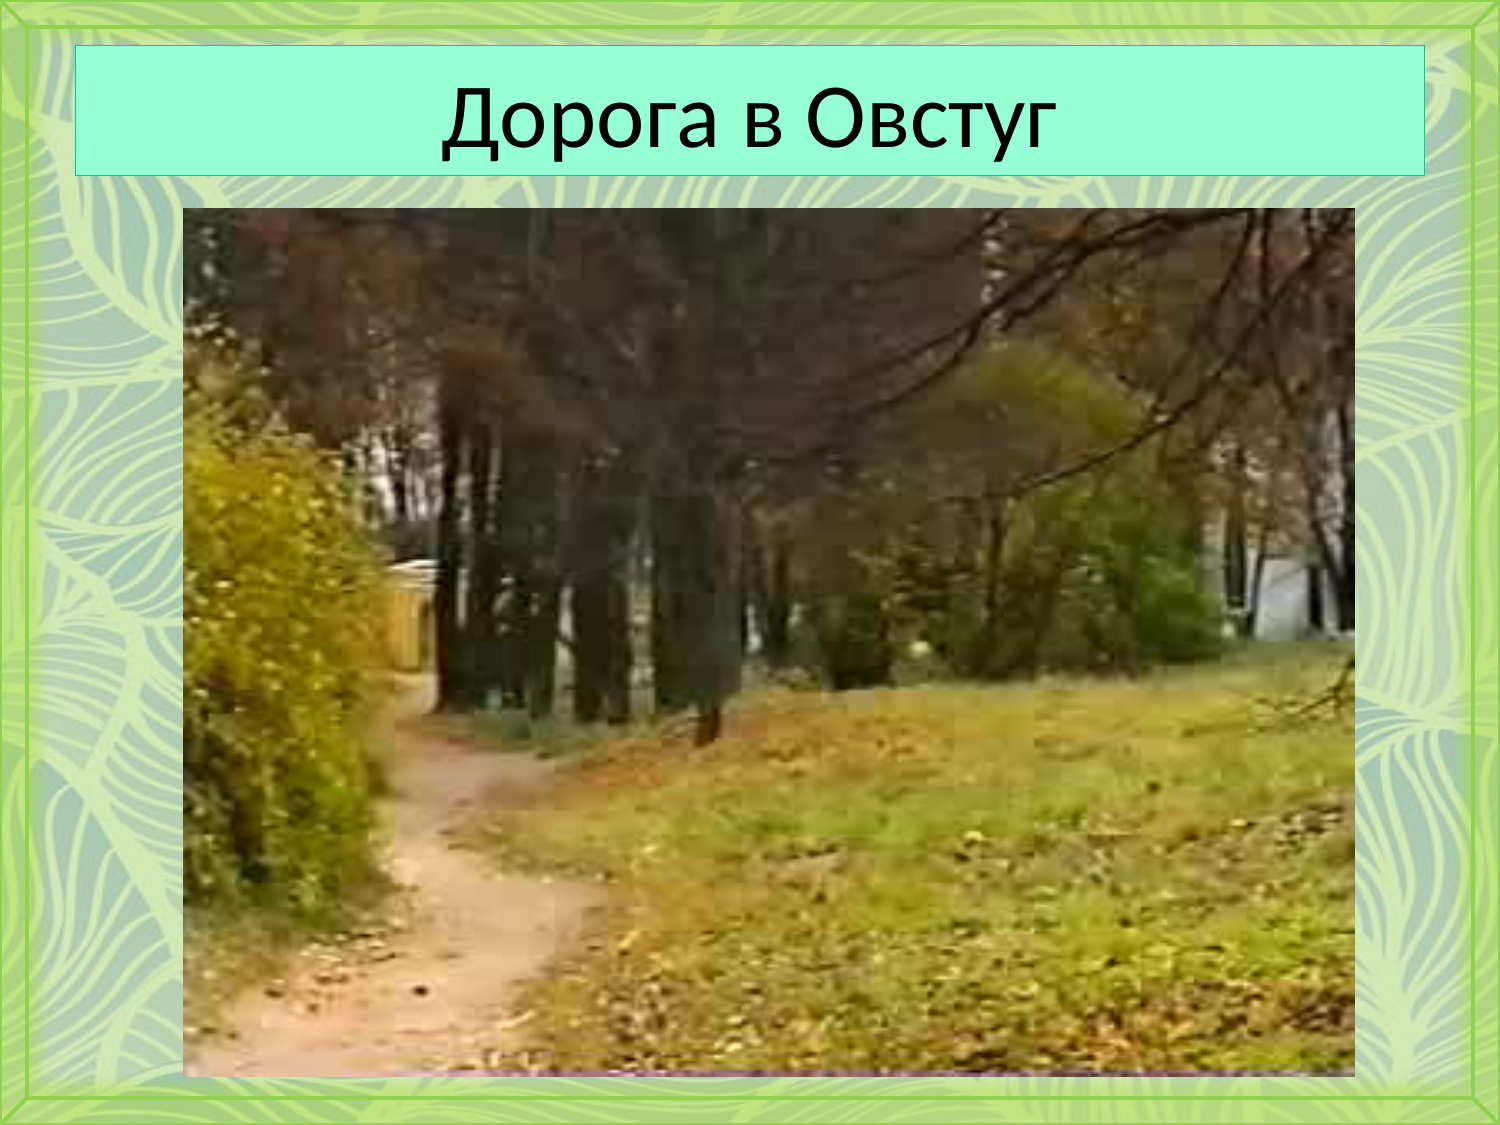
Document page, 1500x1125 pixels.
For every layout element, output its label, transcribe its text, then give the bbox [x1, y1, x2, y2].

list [182, 207, 1356, 1078]
title Дорога в Овстуг [75, 45, 1425, 176]
